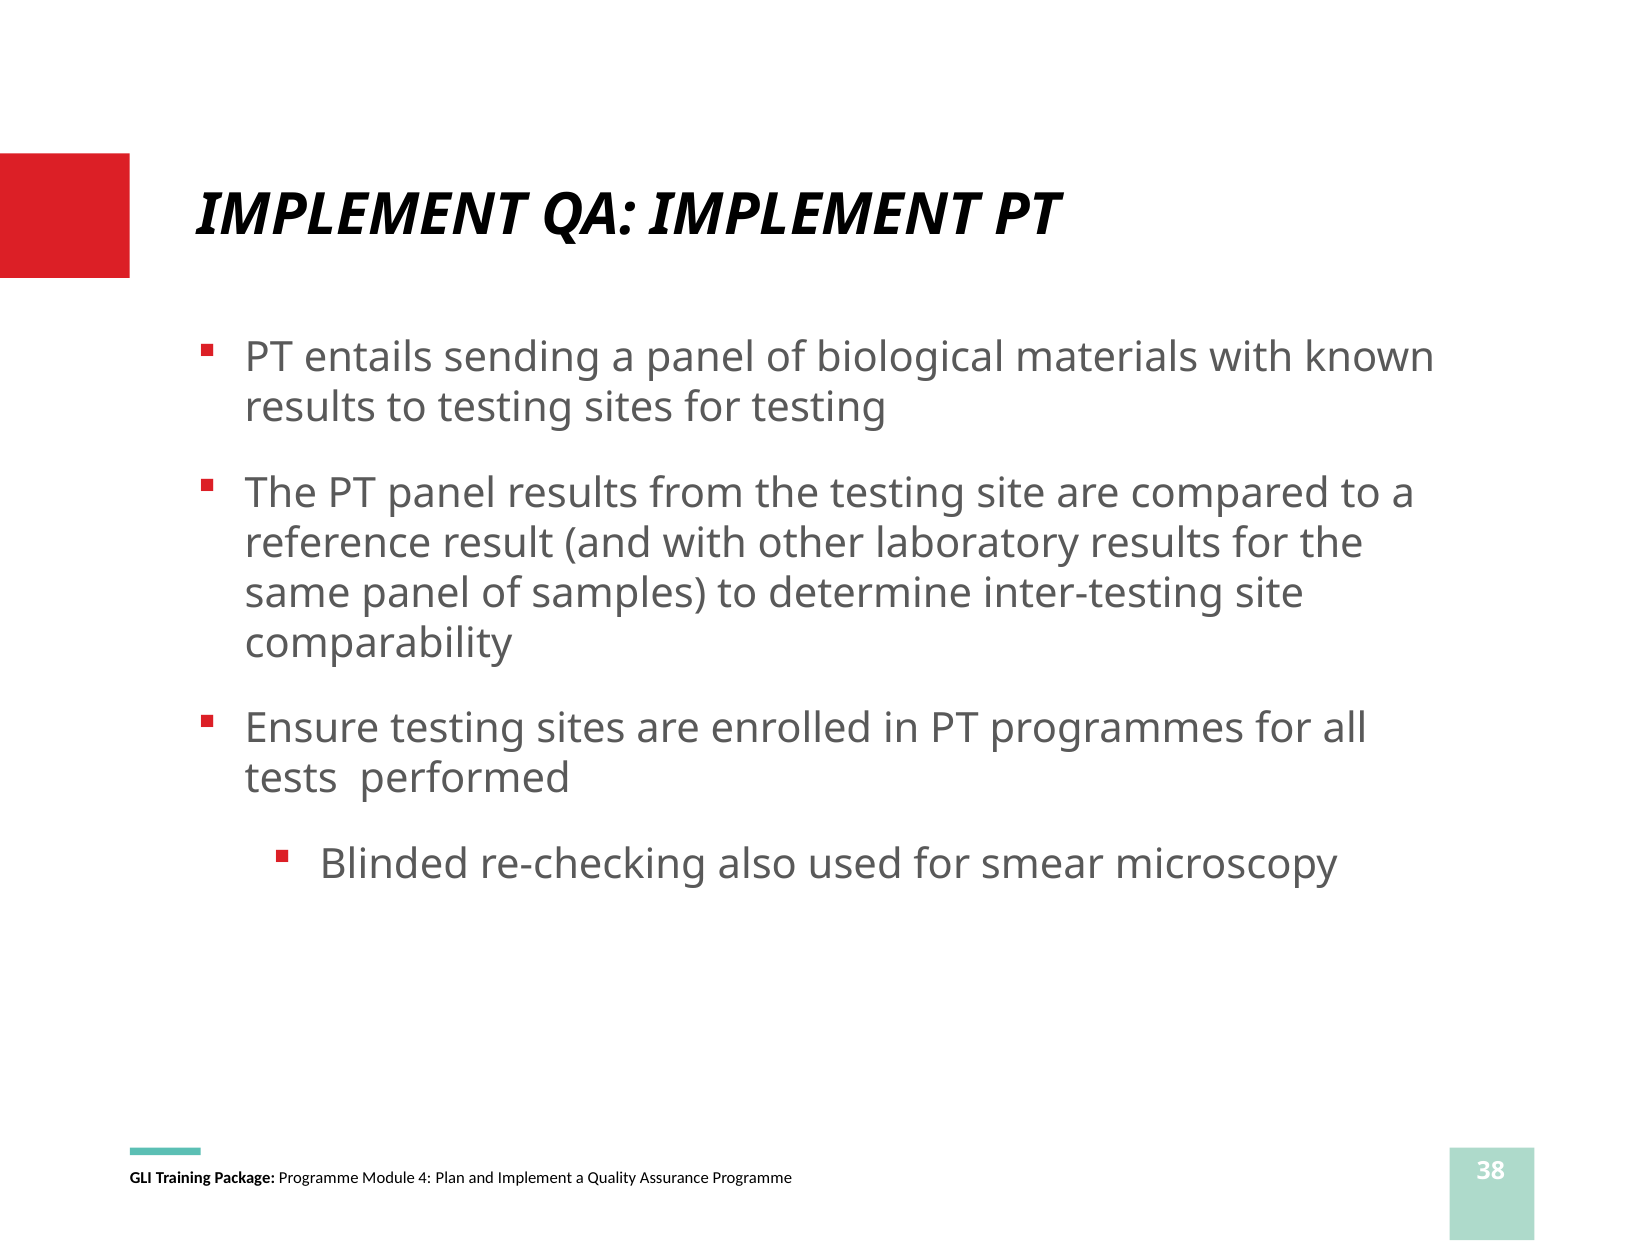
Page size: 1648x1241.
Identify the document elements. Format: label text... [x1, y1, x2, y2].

list PT entails sending a panel of biological materials with known results to testing sites for testing The PT panel results from the testing site are compared to a reference result (and with other laboratory results for the same panel of samples) to determine inter-testing site comparability Ensure testing sites are enrolled in PT programmes for all tests performed Blinded re-checking also used for smear microscopy [197, 330, 1450, 1087]
title IMPLEMENT QA: IMPLEMENT PT [197, 153, 1450, 278]
